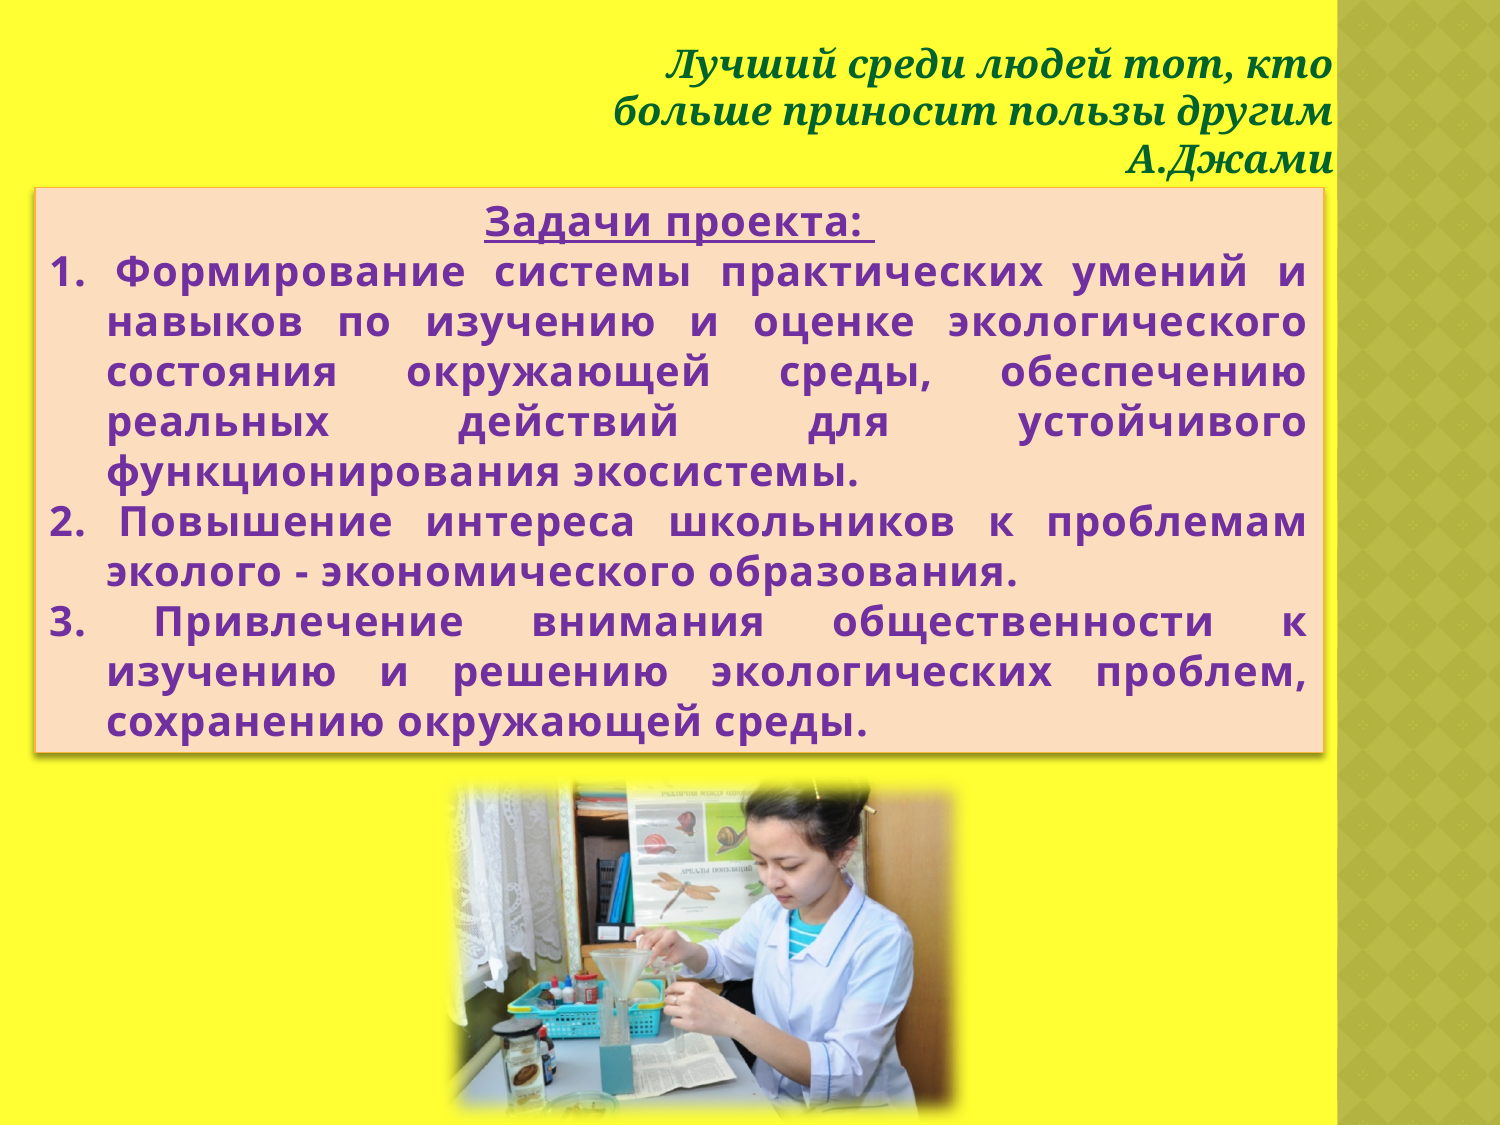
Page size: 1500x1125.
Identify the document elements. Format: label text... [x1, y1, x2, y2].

text_box Задачи проекта: 1. Формирование системы практических умений и навыков по изучению и оценке экологического состояния окружающей среды, обеспечению реальных действий для устойчивого функционирования экосистемы. 2. Повышение интереса школьников к проблемам эколого - экономического образования. 3. Привлечение внимания общественности к изучению и решению экологических проблем, сохранению окружающей среды. [34, 187, 1325, 753]
title Лучший среди людей тот, кто больше приносит пользы другим А.Джами [585, 35, 1342, 225]
picture [440, 773, 971, 1125]
